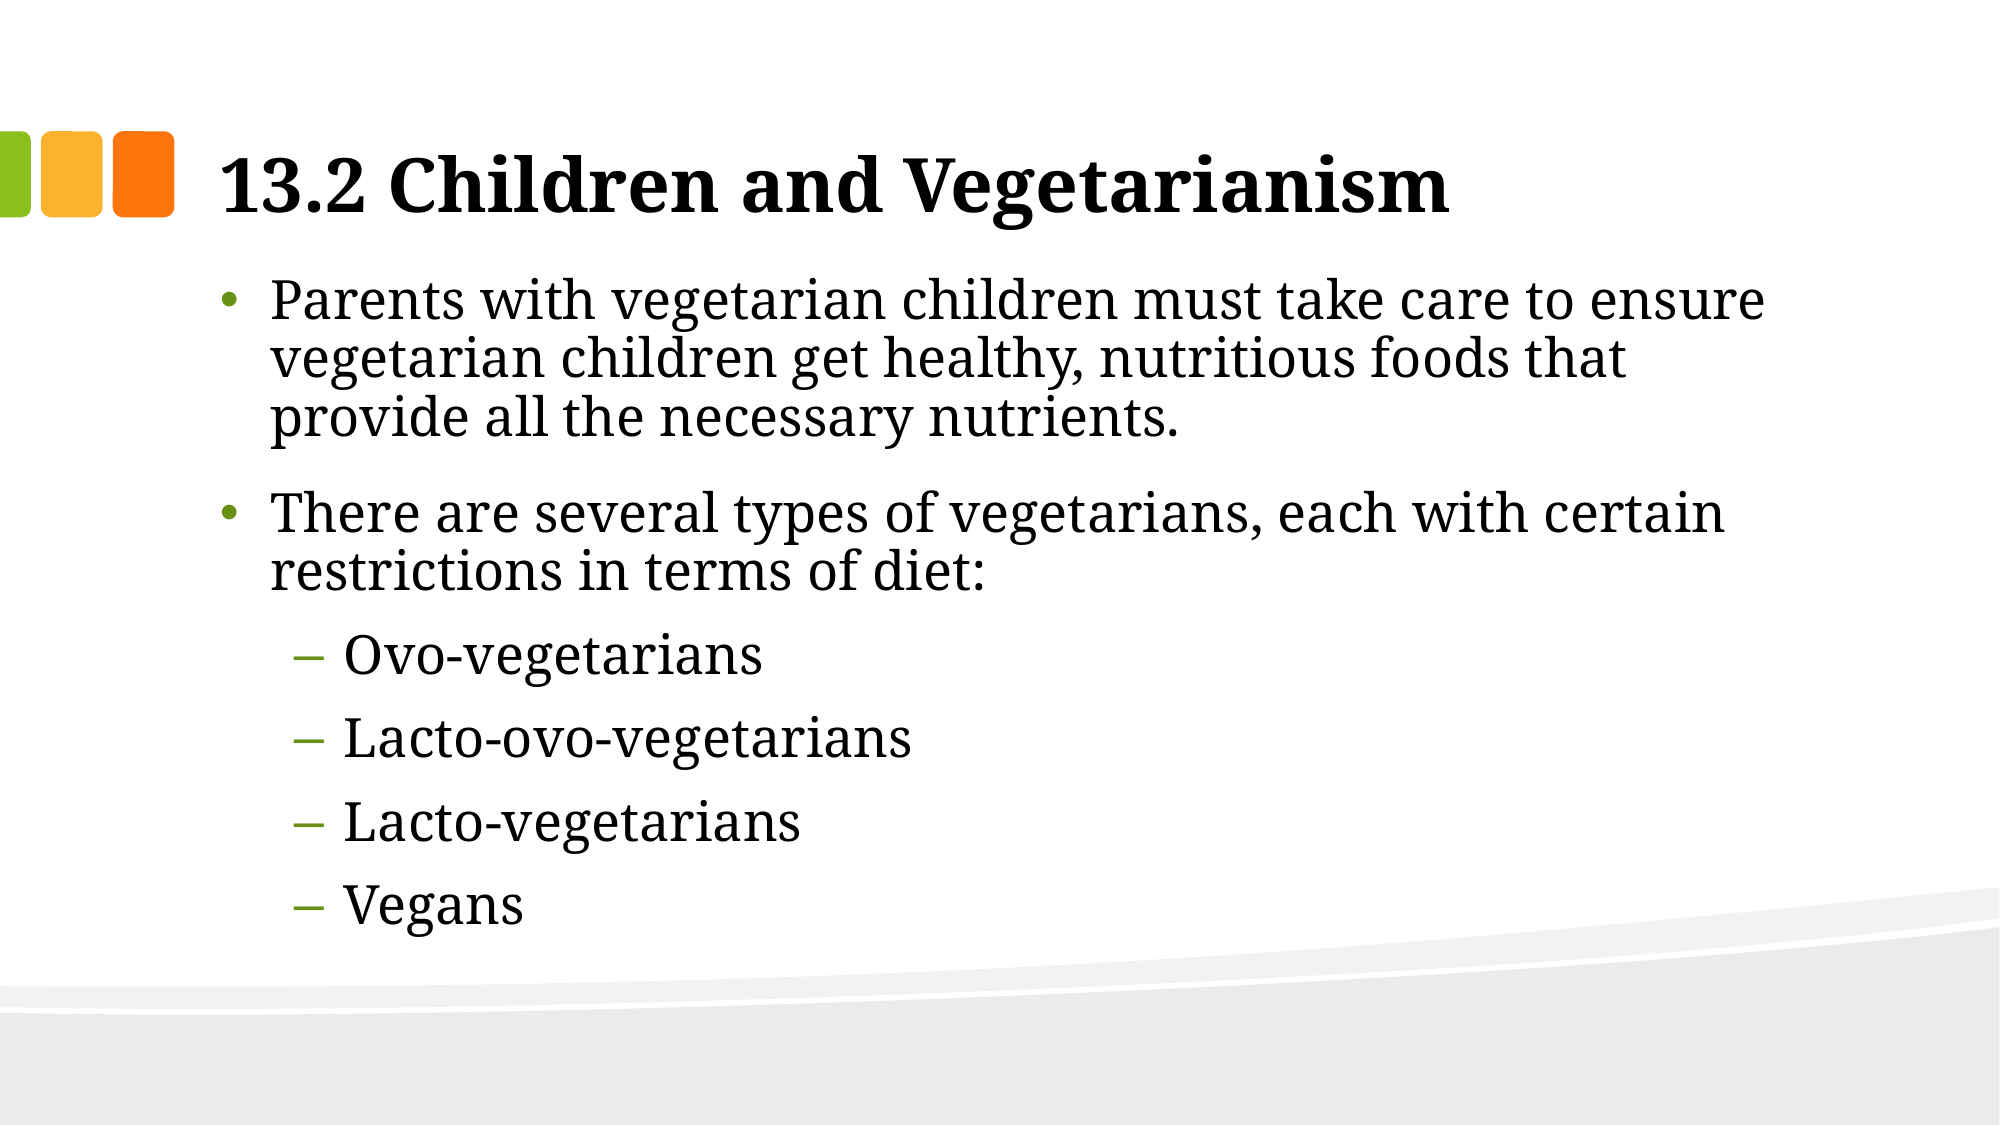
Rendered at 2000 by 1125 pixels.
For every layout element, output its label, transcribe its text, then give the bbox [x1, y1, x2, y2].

list Parents with vegetarian children must take care to ensure vegetarian children get healthy, nutritious foods that provide all the necessary nutrients. There are several types of vegetarians, each with certain restrictions in terms of diet: Ovo-vegetarians Lacto-ovo-vegetarians Lacto-vegetarians Vegans [199, 262, 1800, 1013]
title 13.2 Children and Vegetarianism [199, 24, 1800, 238]
